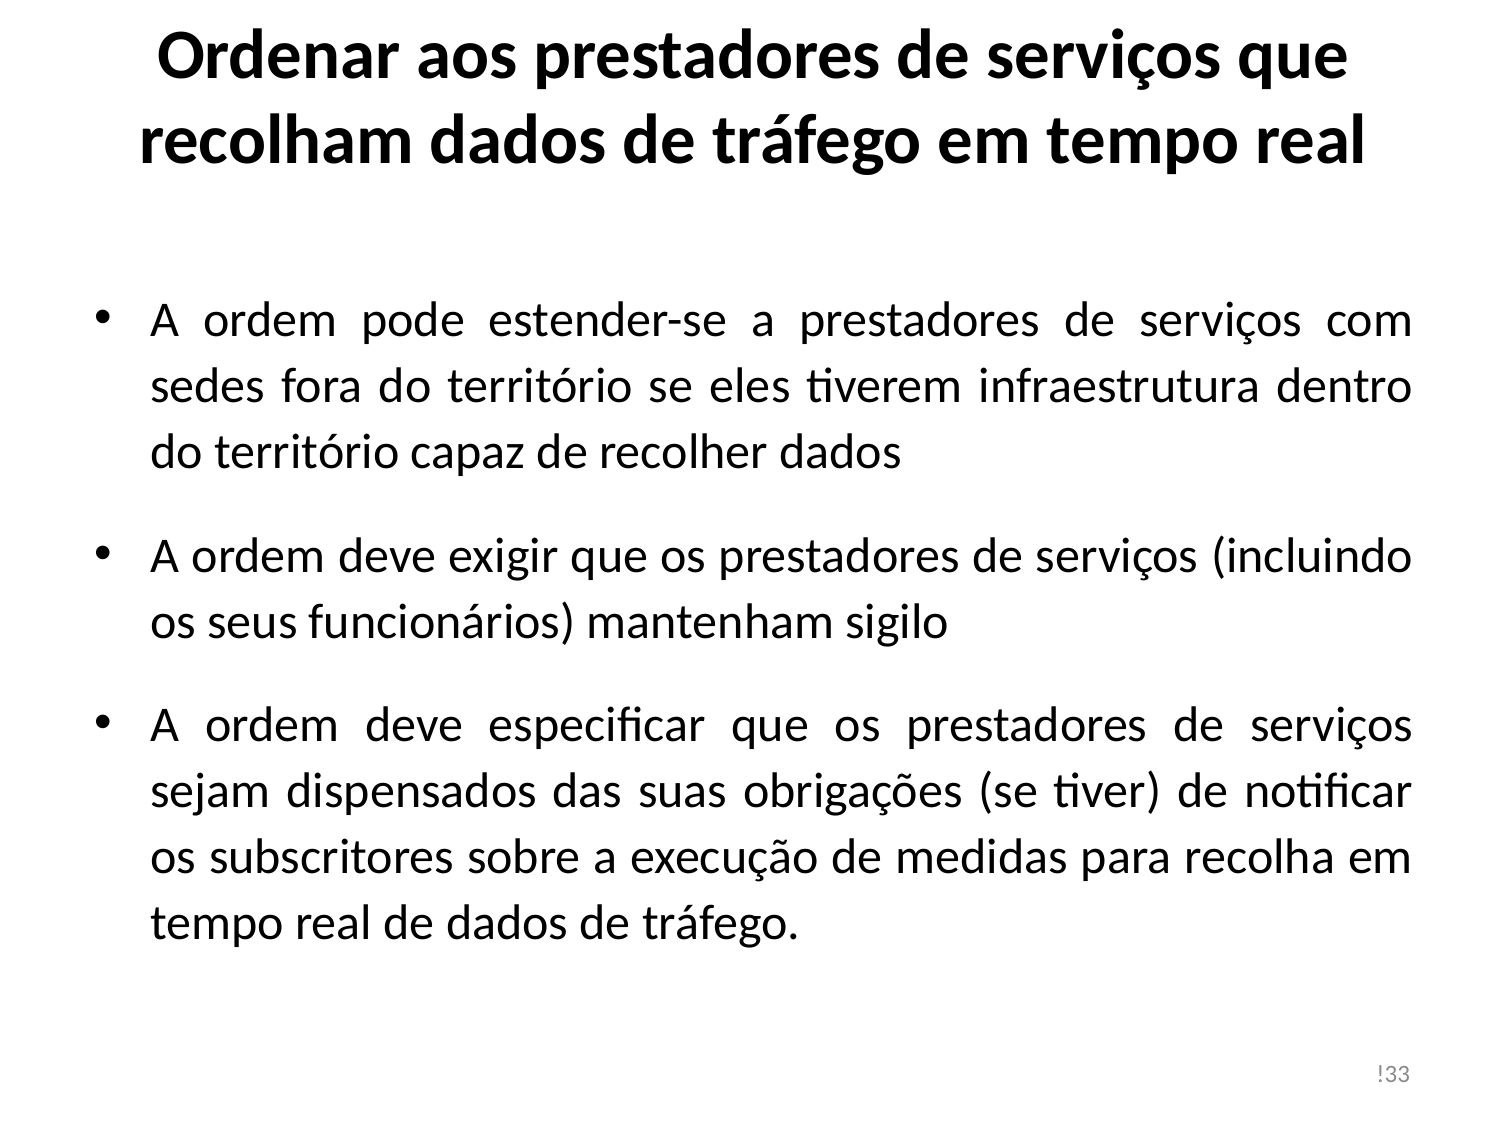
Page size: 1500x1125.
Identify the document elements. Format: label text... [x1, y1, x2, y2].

slide_number !33 [1074, 1042, 1425, 1103]
list A ordem pode estender-se a prestadores de serviços com sedes fora do território se eles tiverem infraestrutura dentro do território capaz de recolher dados A ordem deve exigir que os prestadores de serviços (incluindo os seus funcionários) mantenham sigilo A ordem deve especificar que os prestadores de serviços sejam dispensados das suas obrigações (se tiver) de notificar os subscritores sobre a execução de medidas para recolha em tempo real de dados de tráfego. [79, 273, 1430, 1043]
title Ordenar aos prestadores de serviços que recolham dados de tráfego em tempo real [54, 0, 1455, 188]
